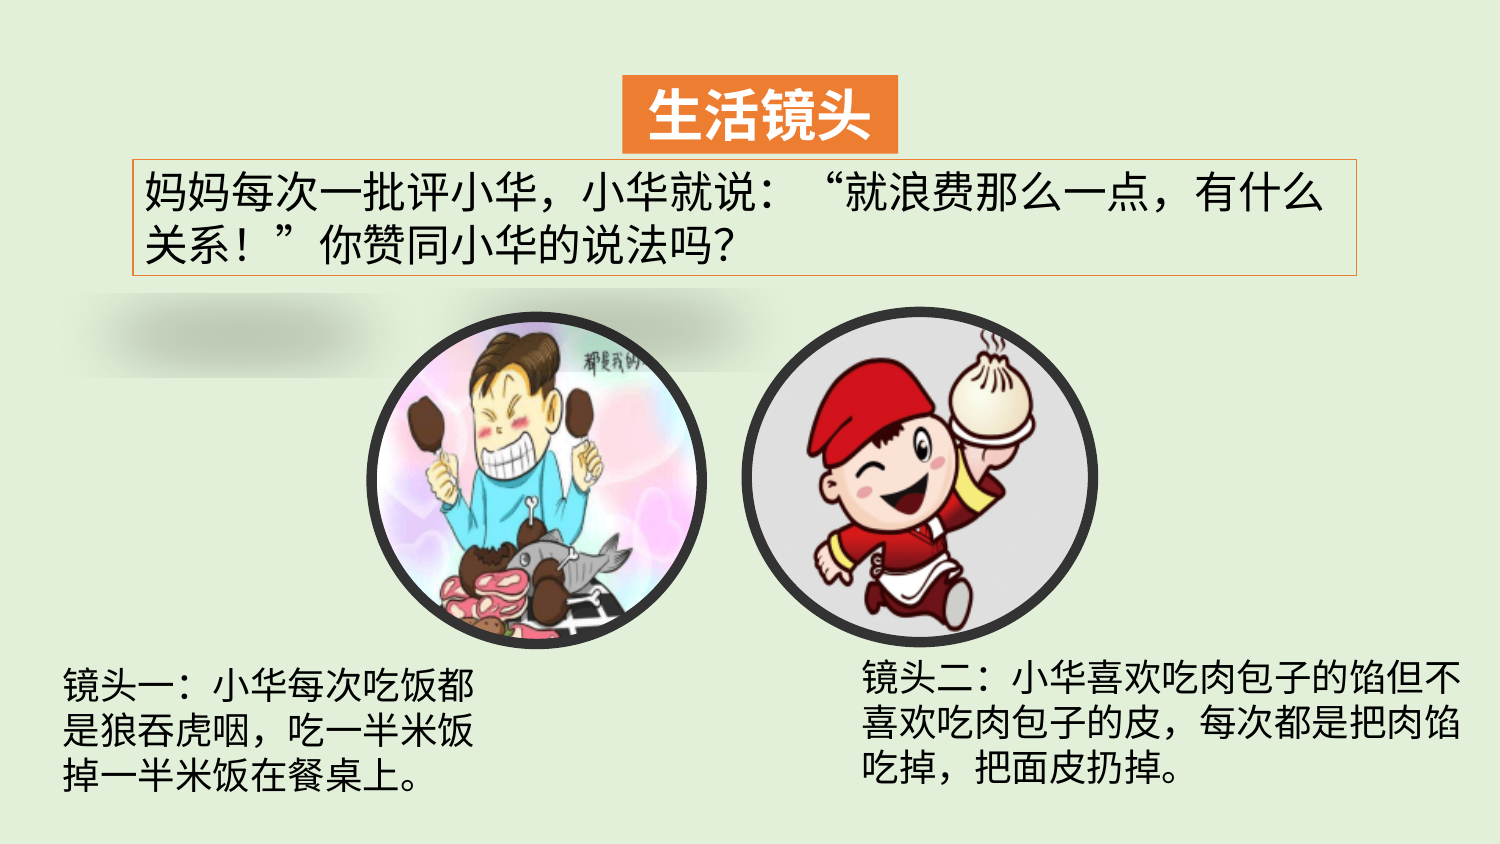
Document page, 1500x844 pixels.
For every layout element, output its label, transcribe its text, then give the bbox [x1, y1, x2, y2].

text_box 妈妈每次一批评小华，小华就说：“就浪费那么一点，有什么关系！”你赞同小华的说法吗？ [132, 159, 1357, 276]
picture [746, 311, 1094, 643]
text_box 镜头二：小华喜欢吃肉包子的馅但不喜欢吃肉包子的皮，每次都是把肉馅吃掉，把面皮扔掉。 [850, 648, 1480, 795]
text_box 生活镜头 [622, 75, 899, 154]
text_box 镜头一：小华每次吃饭都是狼吞虎咽，吃一半米饭掉一半米饭在餐桌上。 [51, 656, 521, 803]
picture [371, 316, 702, 644]
